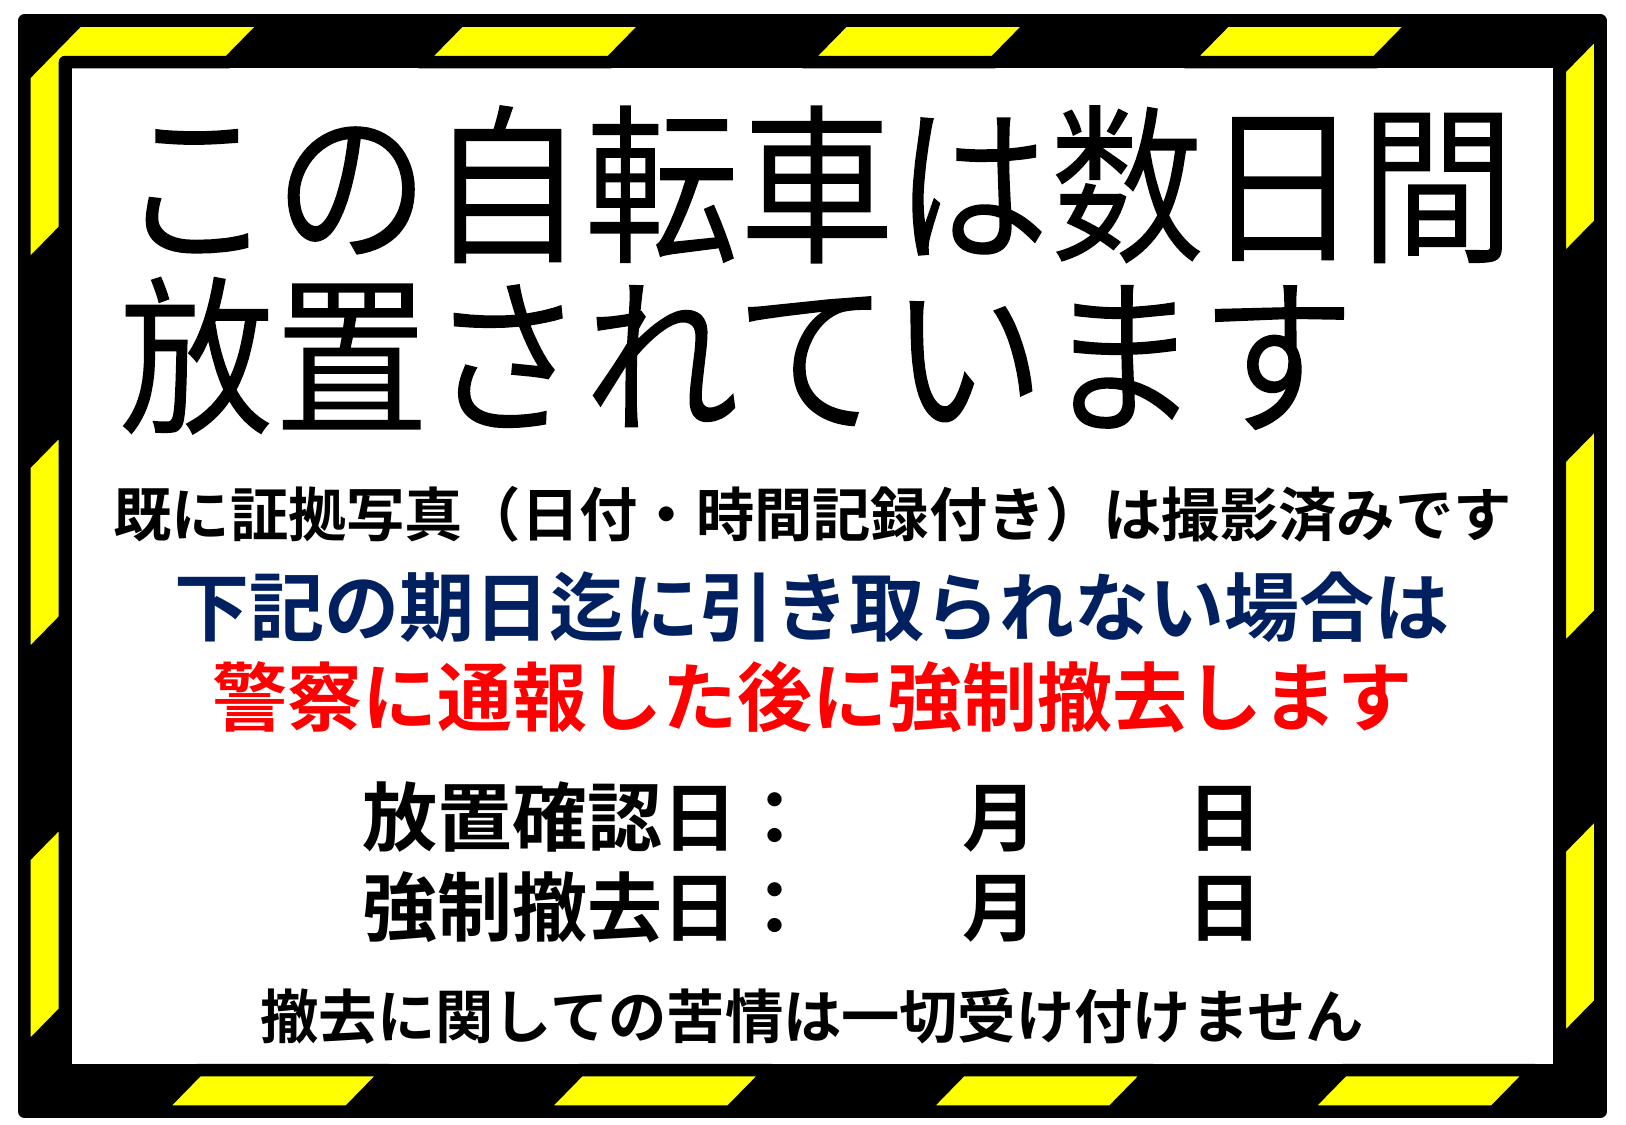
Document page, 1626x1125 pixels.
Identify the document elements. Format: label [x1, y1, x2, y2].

text_box [24, 20, 1601, 1112]
